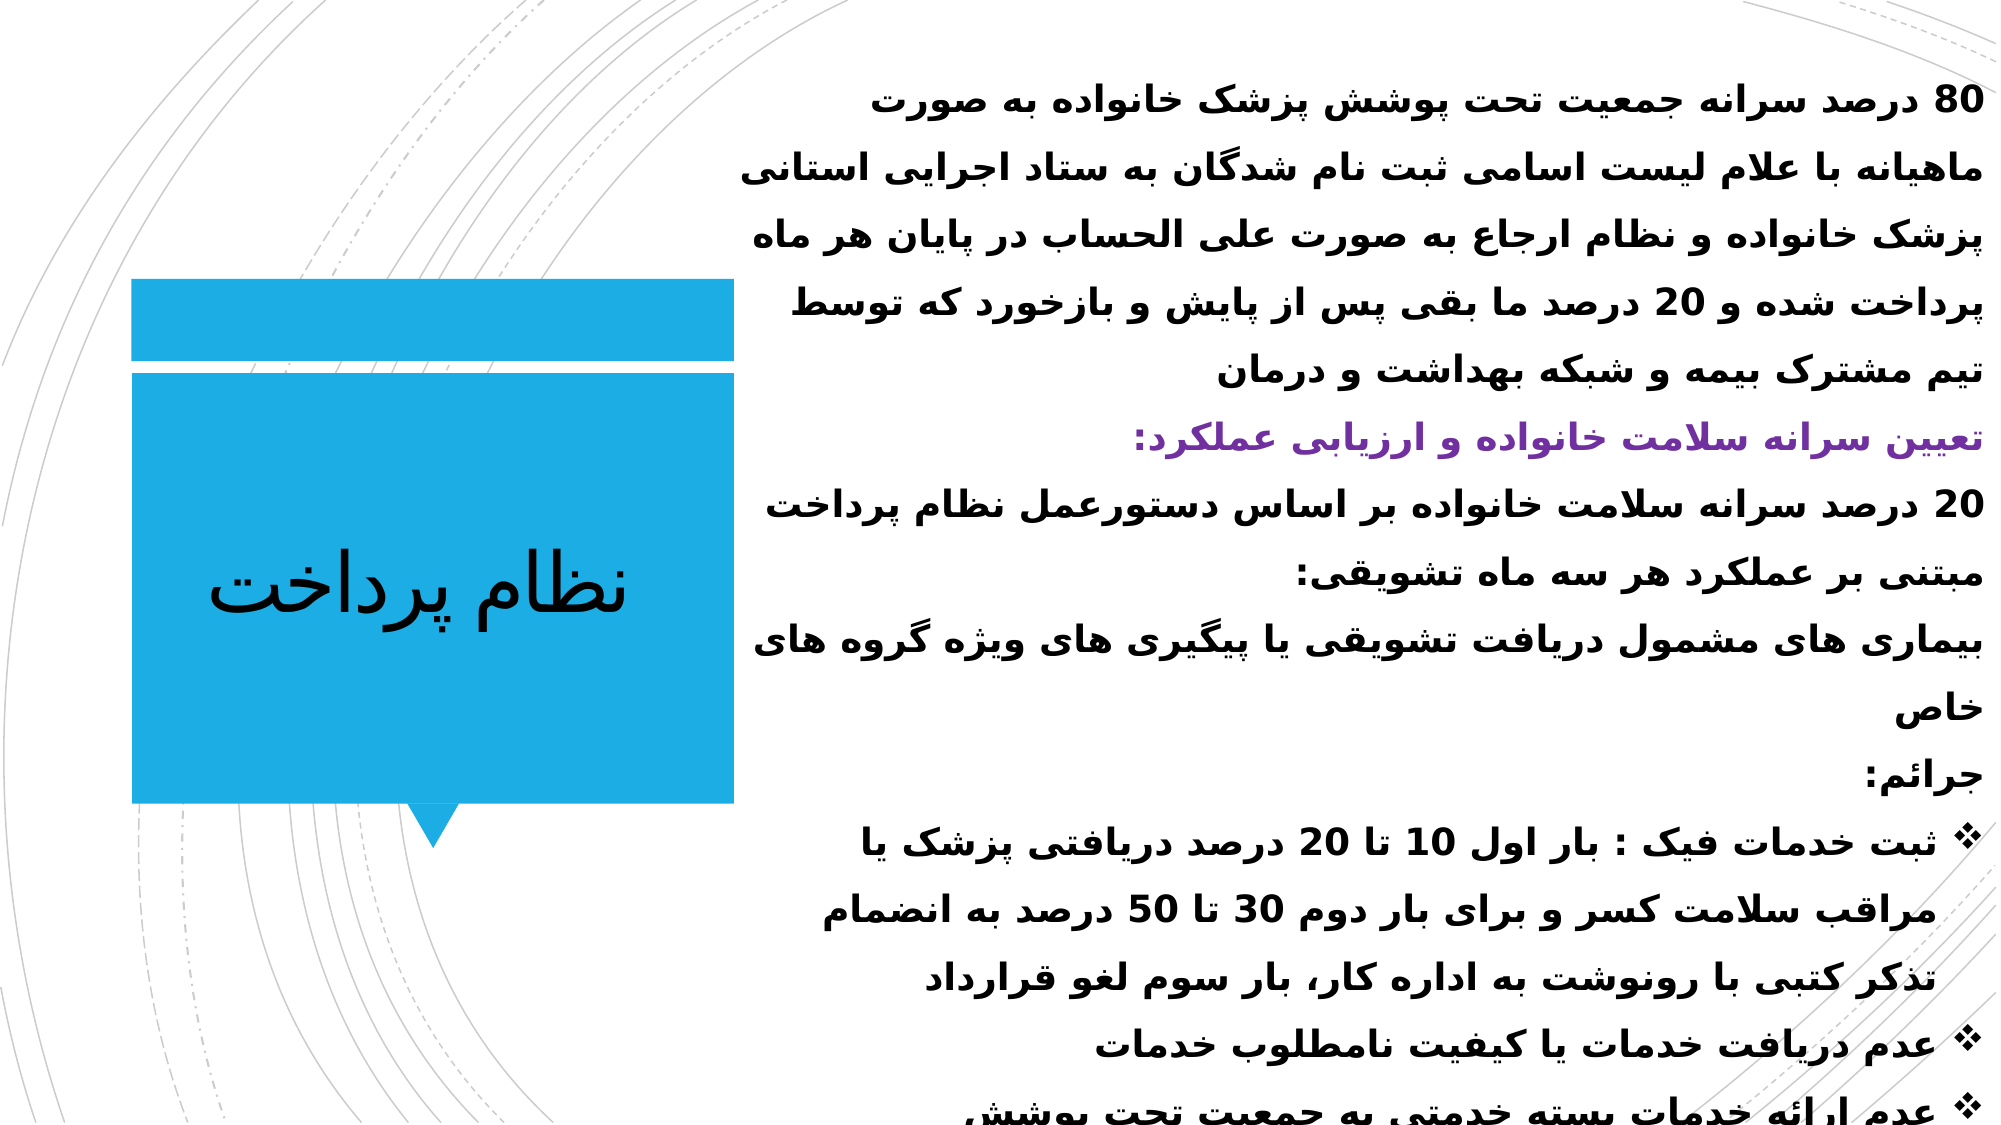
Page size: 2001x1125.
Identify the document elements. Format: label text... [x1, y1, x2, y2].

title نظام پرداخت [145, 385, 719, 789]
text_box 80 درصد سرانه جمعیت تحت پوشش پزشک خانواده به صورت ماهیانه با علام لیست اسامی ثبت نام شدگان به ستاد اجرایی استانی پزشک خانواده و نظام ارجاع به صورت علی الحساب در پایان هر ماه پرداخت شده و 20 درصد ما بقی پس از پایش و بازخورد که توسط تیم مشترک بیمه و شبکه بهداشت و درمان تعیین سرانه سلامت خانواده و ارزیابی عملکرد: 20 درصد سرانه سلامت خانواده بر اساس دستورعمل نظام پرداخت مبتنی بر عملکرد هر سه ماه تشویقی: بیماری های مشمول دریافت تشویقی یا پیگیری های ویژه گروه های خاص جرائم: ثبت خدمات فیک : بار اول 10 تا 20 درصد دریافتی پزشک یا مراقب سلامت کسر و برای بار دوم 30 تا 50 درصد به انضمام تذکر کتبی با رونوشت به اداره کار، بار سوم لغو قرارداد عدم دریافت خدمات یا کیفیت نامطلوب خدمات عدم ارائه خدمات بسته خدمتی به جمعیت تحت پوشش افزایش 1 % سرانه پرداختی به ازای هر سال سابقه همکاری در برنامه تا سقف 10 درصد [719, 45, 2000, 1125]
